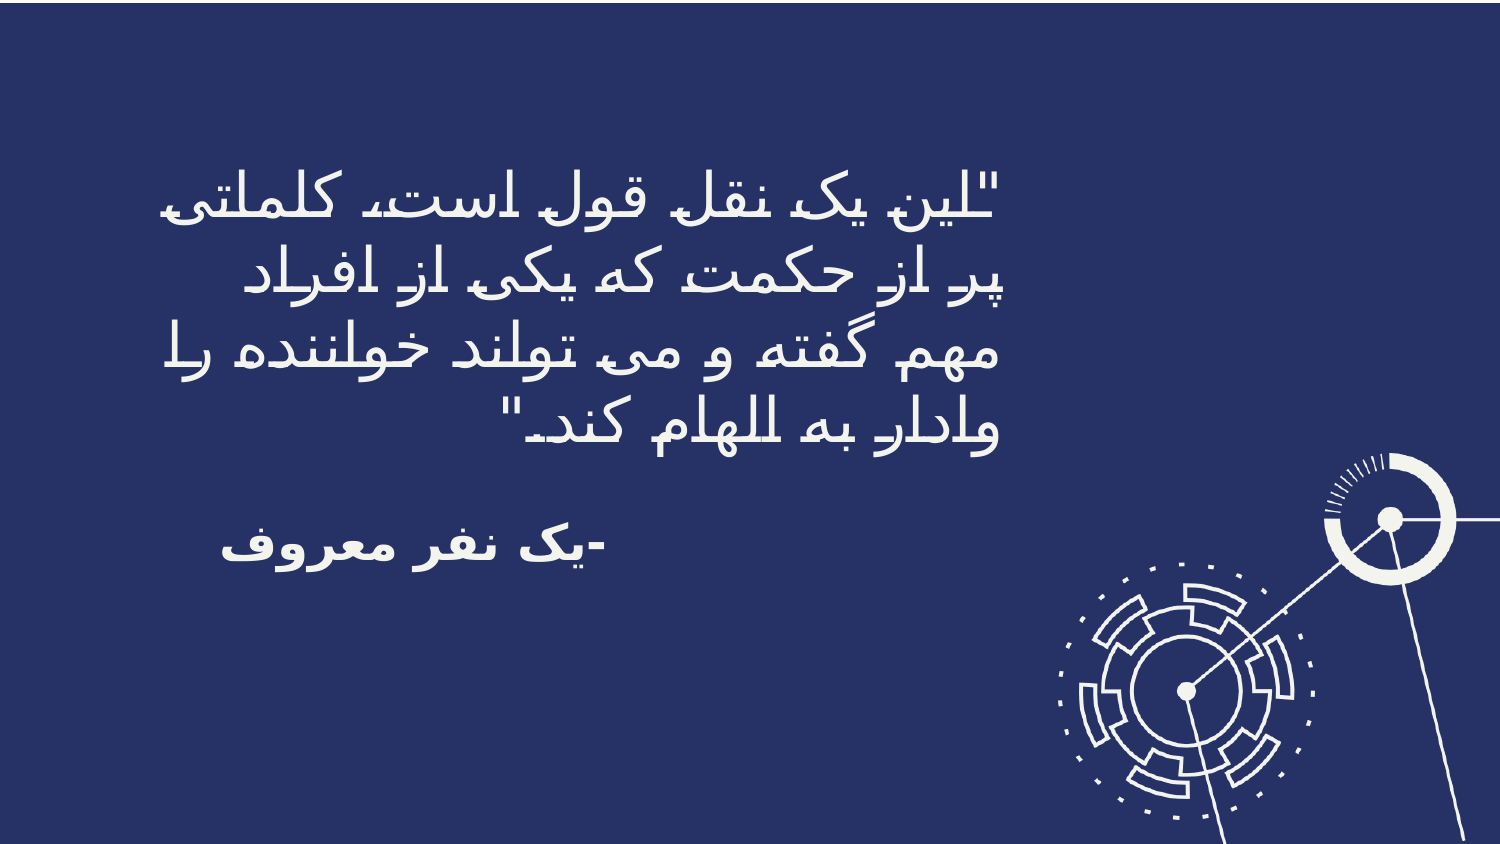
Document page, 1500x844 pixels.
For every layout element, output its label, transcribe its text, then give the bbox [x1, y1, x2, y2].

picture [1058, 453, 1500, 844]
text_box -یک نفر معروف [129, 508, 610, 571]
text_box "این یک نقل قول است، کلماتی پر از حکمت که یکی از افراد مهم گفته و می تواند خواننده را وادار به الهام کند." [129, 152, 1006, 455]
text_box [0, 3, 1500, 844]
